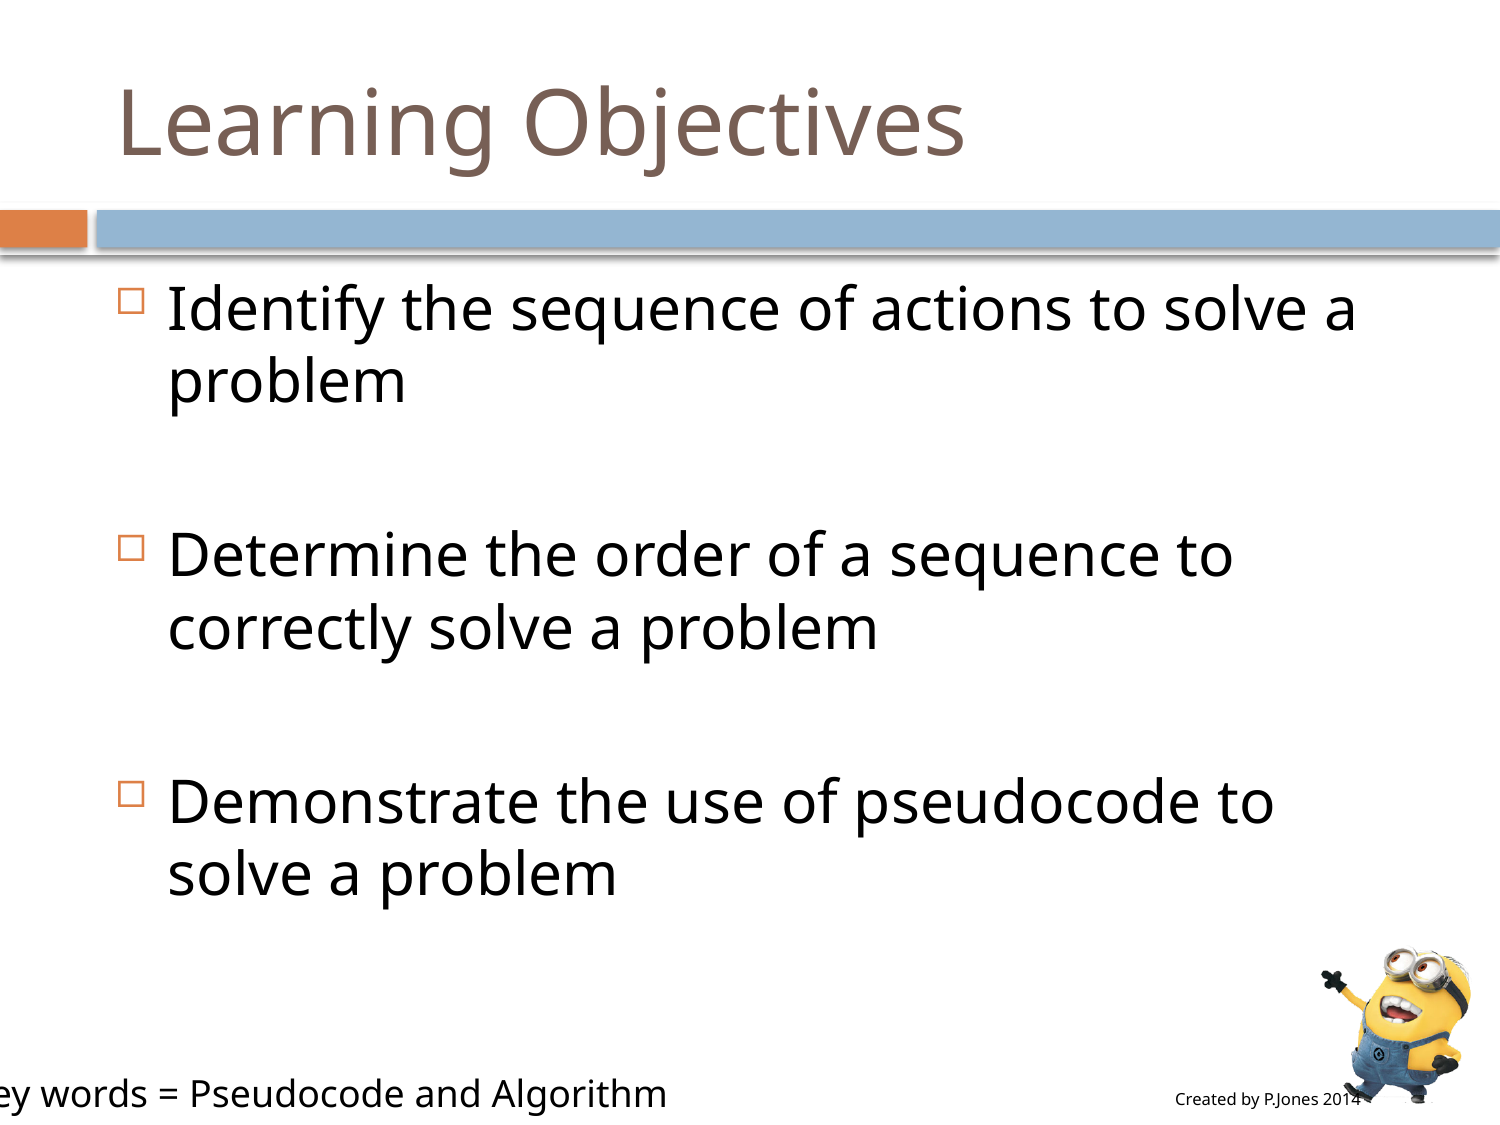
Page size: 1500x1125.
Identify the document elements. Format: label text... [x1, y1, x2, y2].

text_box Created by P.Jones 2014 [1160, 1081, 1310, 1116]
list Identify the sequence of actions to solve a problem Determine the order of a sequence to correctly solve a problem Demonstrate the use of pseudocode to solve a problem [100, 262, 1438, 1000]
title Learning Objectives [100, 37, 1438, 200]
text_box Key words = Pseudocode and Algorithm [0, 1062, 684, 1123]
picture [1316, 928, 1480, 1114]
